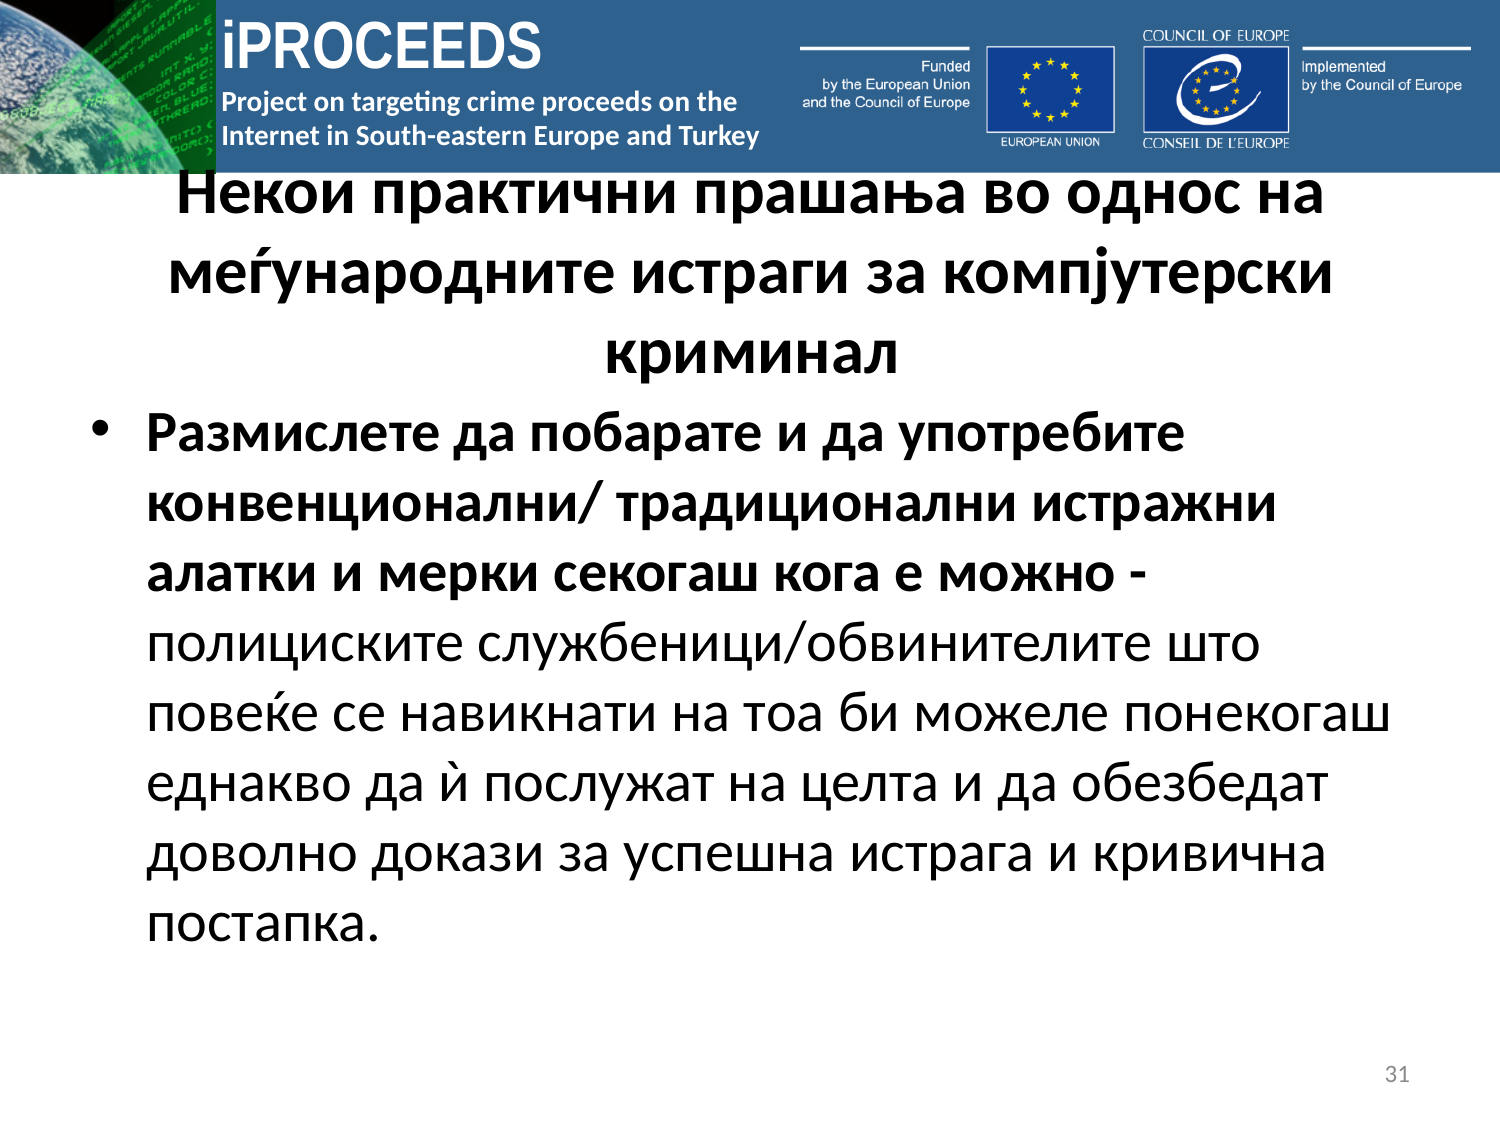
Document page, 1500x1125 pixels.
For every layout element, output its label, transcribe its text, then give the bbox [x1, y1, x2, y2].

list Размислете да побарате и да употребите конвенционални/ традиционални истражни алатки и мерки секогаш кога е можно - полициските службеници/обвинителите што повеќе се навикнати на тоа би можеле понекогаш еднакво да ѝ послужат на целта и да обезбедат доволно докази за успешна истрага и кривична постапка. [75, 385, 1425, 1005]
title Некои практични прашања во однос на меѓународните истраги за компјутерски криминал [76, 172, 1427, 361]
picture [0, 0, 216, 174]
picture [800, 30, 1471, 148]
slide_number 31 [1074, 1042, 1425, 1103]
